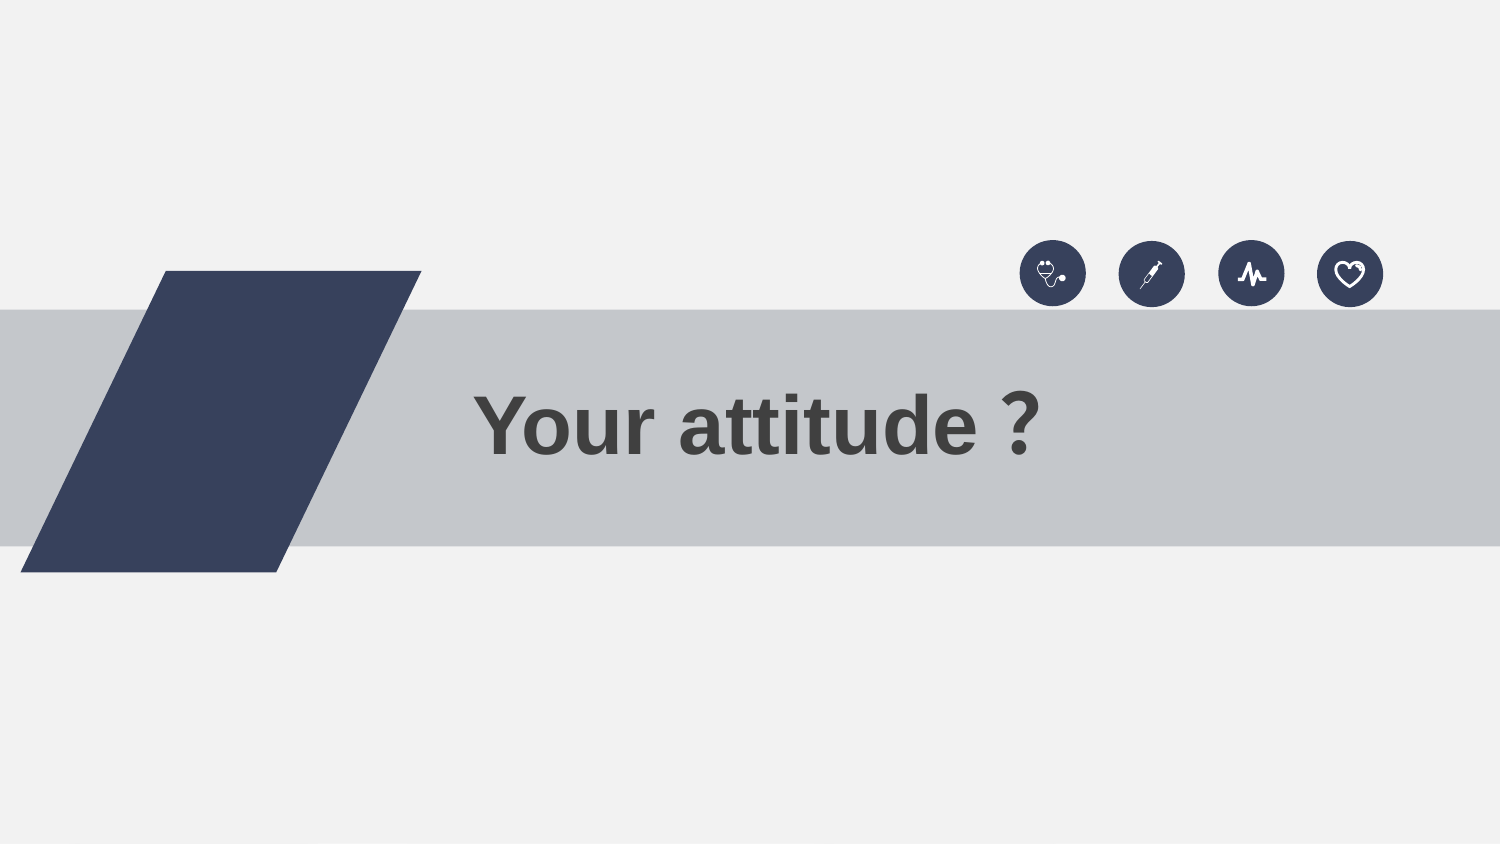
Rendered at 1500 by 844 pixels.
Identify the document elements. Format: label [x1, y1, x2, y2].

text_box [1118, 240, 1186, 308]
text_box [1019, 239, 1087, 307]
text_box [1316, 240, 1384, 308]
text_box [0, 270, 1500, 573]
text_box [1218, 239, 1285, 307]
